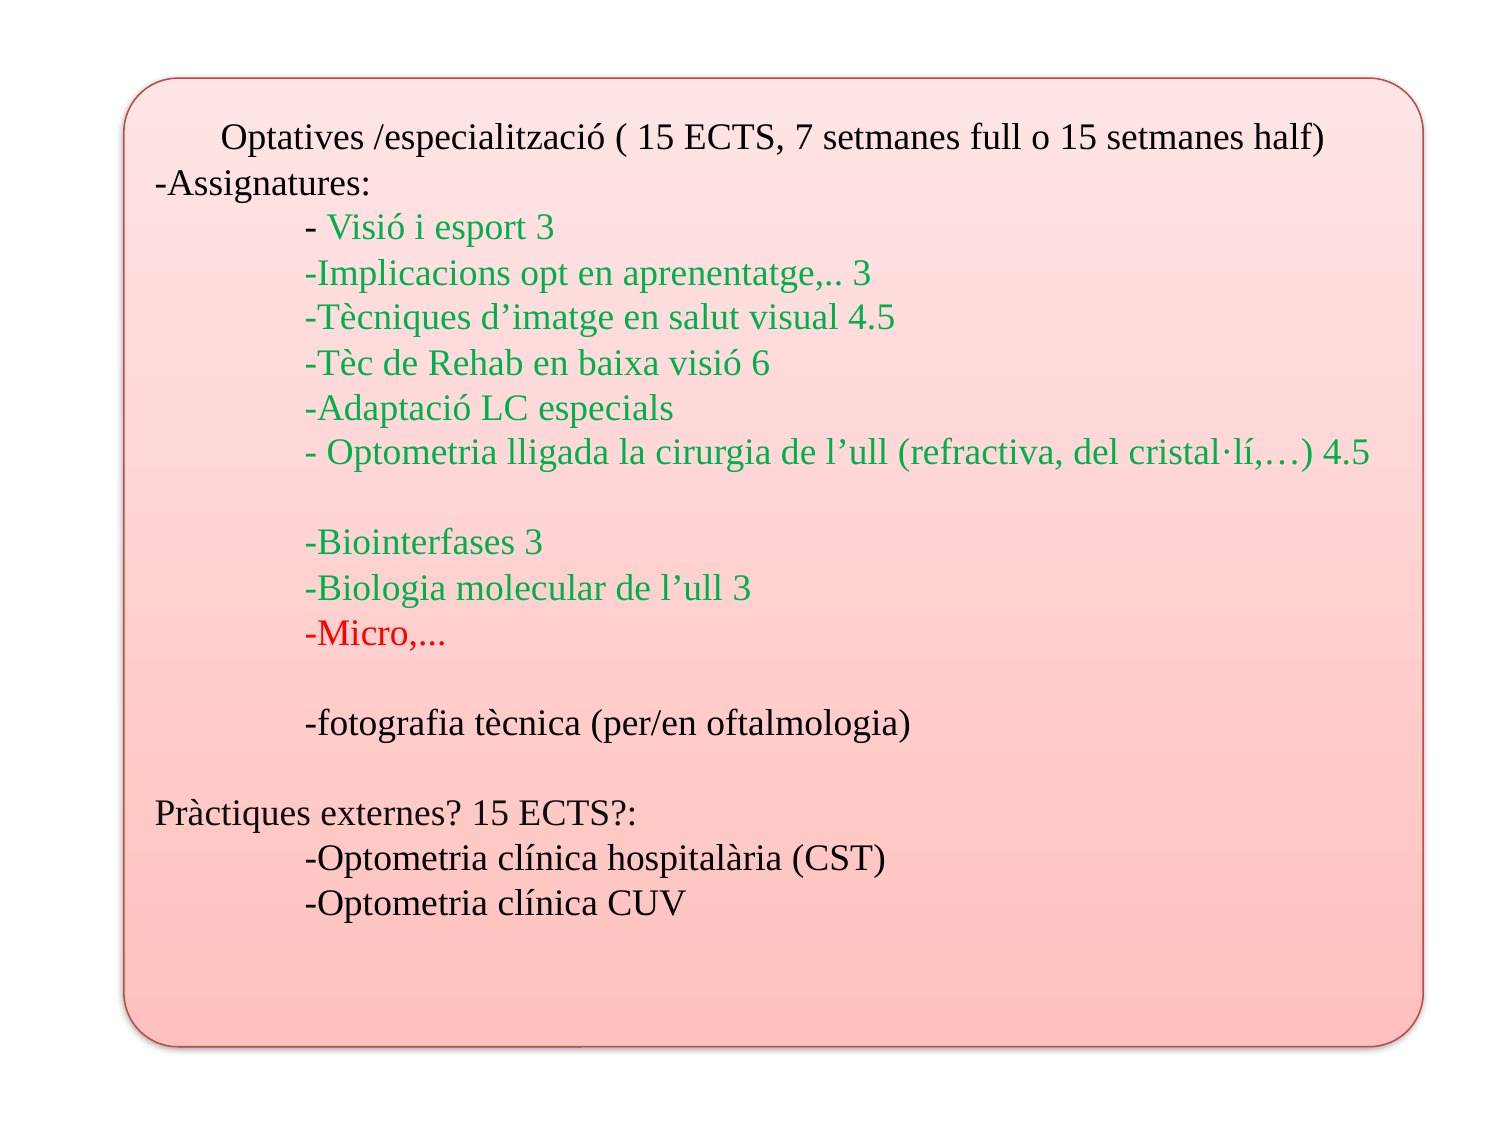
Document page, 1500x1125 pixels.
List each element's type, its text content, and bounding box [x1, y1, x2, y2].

text_box Optatives /especialització ( 15 ECTS, 7 setmanes full o 15 setmanes half) -Assignatures: - Visió i esport 3 -Implicacions opt en aprenentatge,.. 3 -Tècniques d’imatge en salut visual 4.5 -Tèc de Rehab en baixa visió 6 -Adaptació LC especials - Optometria lligada la cirurgia de l’ull (refractiva, del cristal·lí,…) 4.5 -Biointerfases 3 -Biologia molecular de l’ull 3 -Micro,... -fotografia tècnica (per/en oftalmologia) Pràctiques externes? 15 ECTS?: -Optometria clínica hospitalària (CST) -Optometria clínica CUV [123, 77, 1424, 1048]
